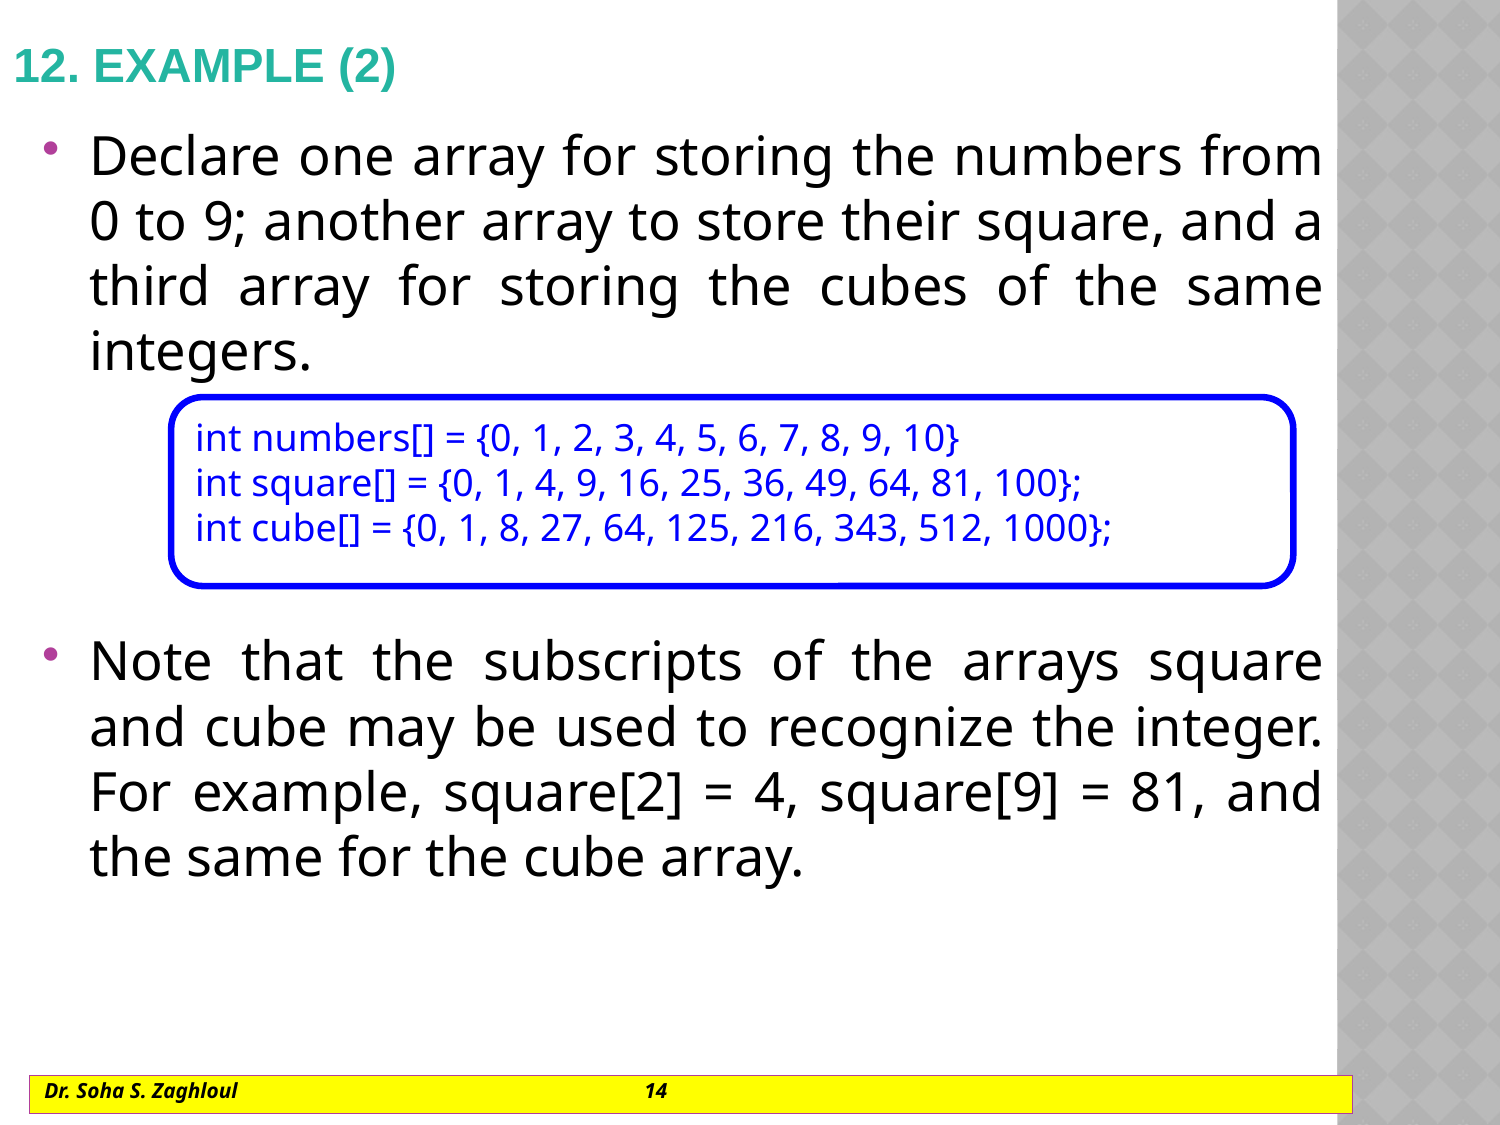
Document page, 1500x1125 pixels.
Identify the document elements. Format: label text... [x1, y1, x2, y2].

list Declare one array for storing the numbers from 0 to 9; another array to store their square, and a third array for storing the cubes of the same integers. Note that the subscripts of the arrays square and cube may be used to recognize the integer. For example, square[2] = 4, square[9] = 81, and the same for the cube array. [29, 113, 1341, 1059]
text_box int numbers[] = {0, 1, 2, 3, 4, 5, 6, 7, 8, 9, 10} int square[] = {0, 1, 4, 9, 16, 25, 36, 49, 64, 81, 100}; int cube[] = {0, 1, 8, 27, 64, 125, 216, 343, 512, 1000}; [167, 393, 1297, 590]
text_box Dr. Soha S. Zaghloul 14 [29, 1075, 1353, 1114]
title 12. Example (2) [5, 19, 1341, 93]
